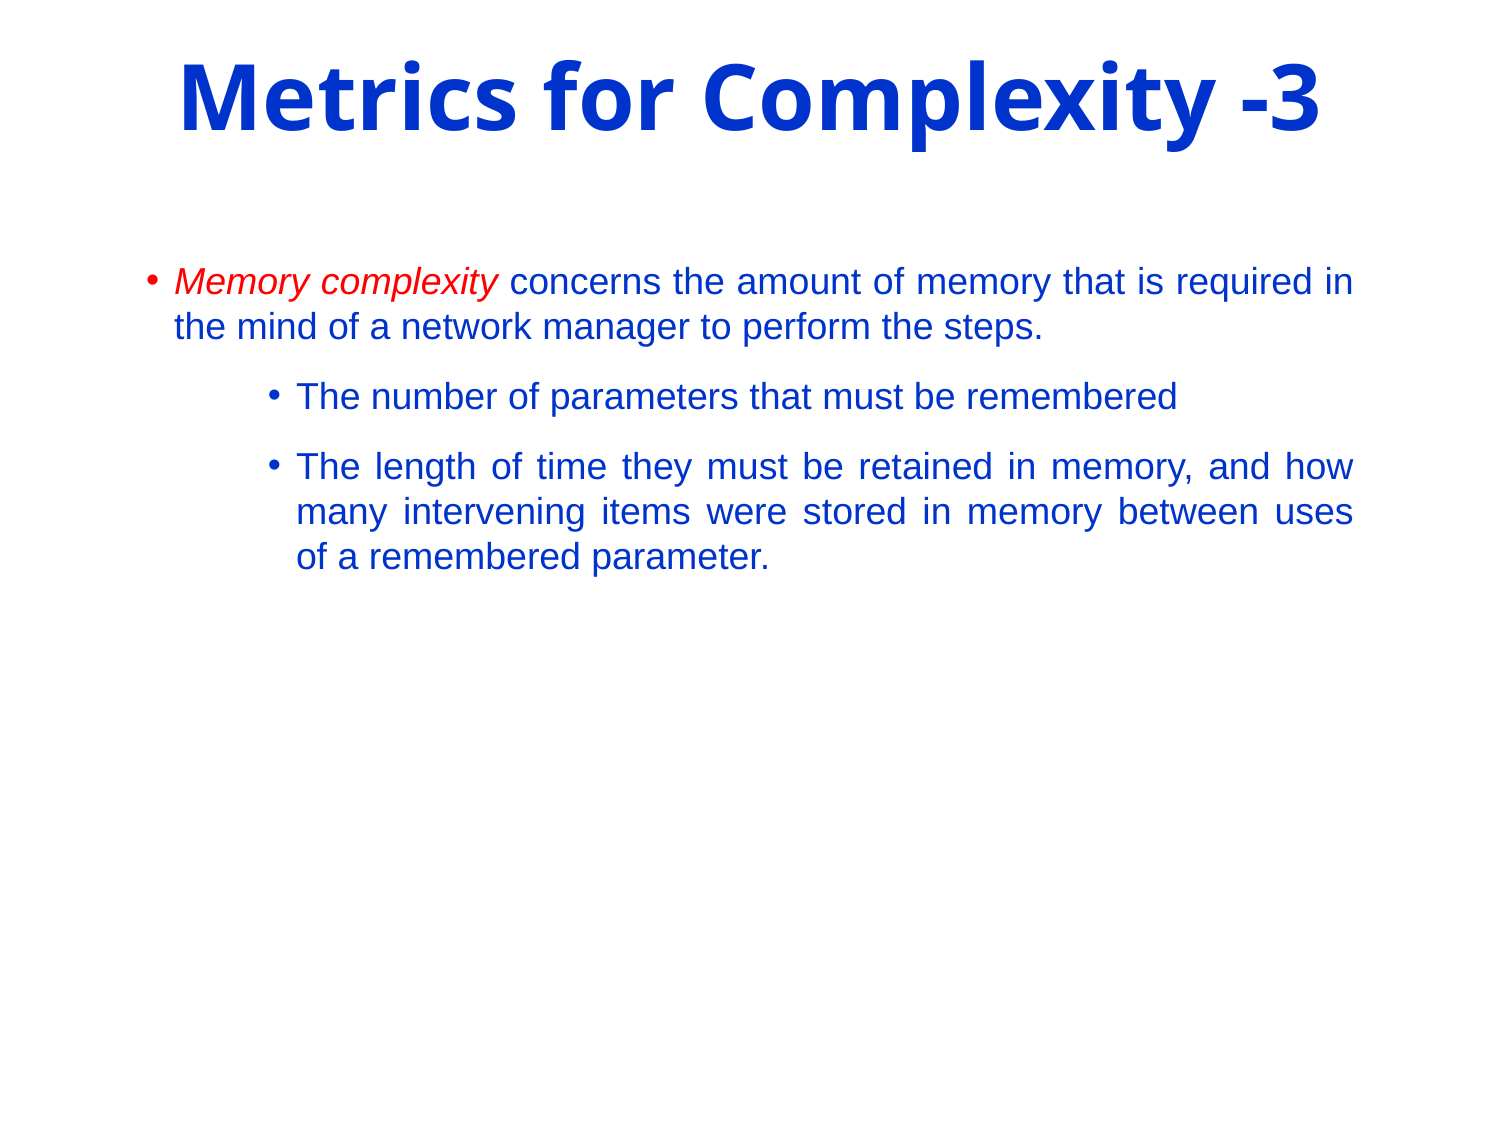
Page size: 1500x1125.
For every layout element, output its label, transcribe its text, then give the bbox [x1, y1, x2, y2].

text_box Memory complexity concerns the amount of memory that is required in the mind of a network manager to perform the steps. The number of parameters that must be remembered The length of time they must be retained in memory, and how many intervening items were stored in memory between uses of a remembered parameter. [131, 249, 1369, 585]
title Metrics for Complexity -3 [0, 24, 1500, 163]
